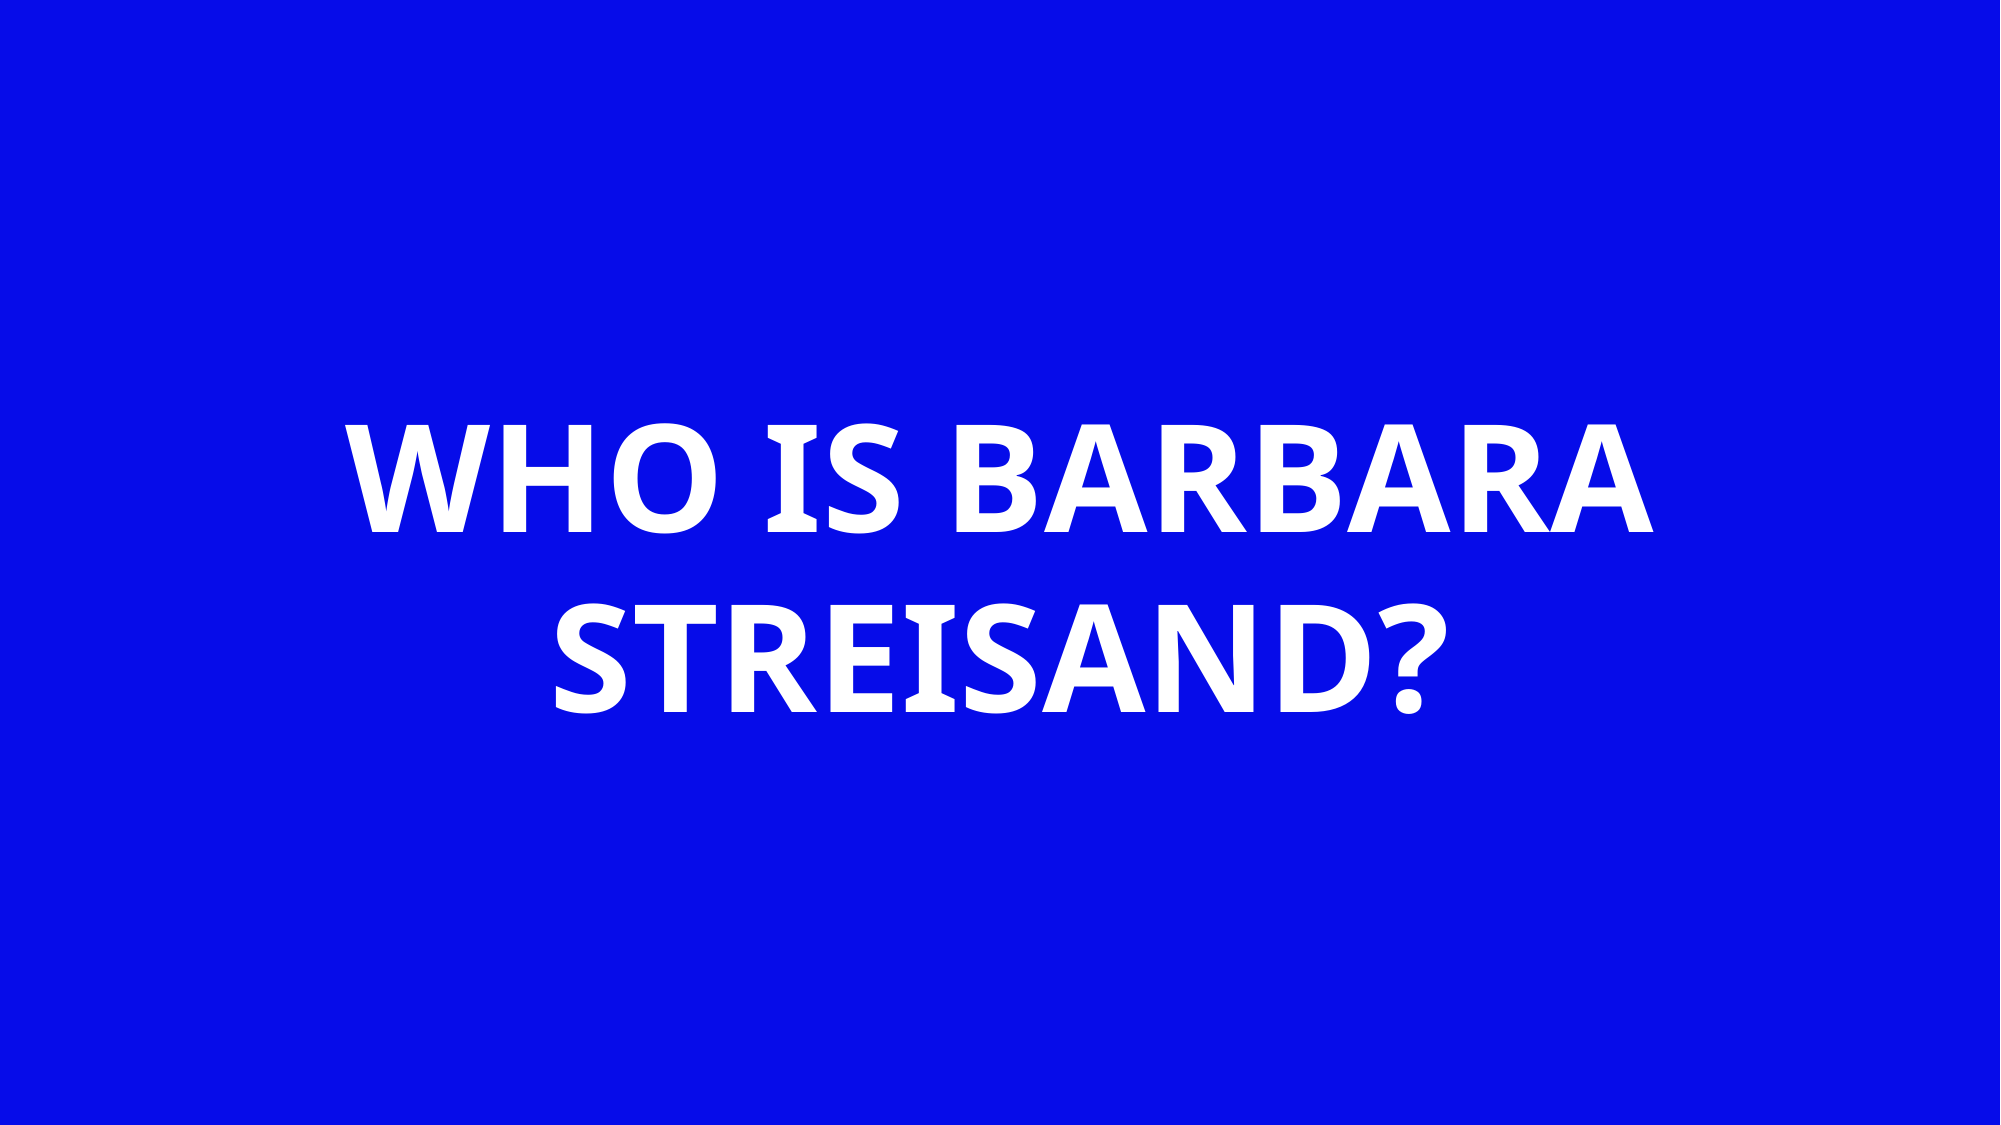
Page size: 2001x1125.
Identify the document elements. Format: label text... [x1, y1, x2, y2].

text_box WHO IS BARBARA STREISAND? [0, 0, 2000, 1125]
